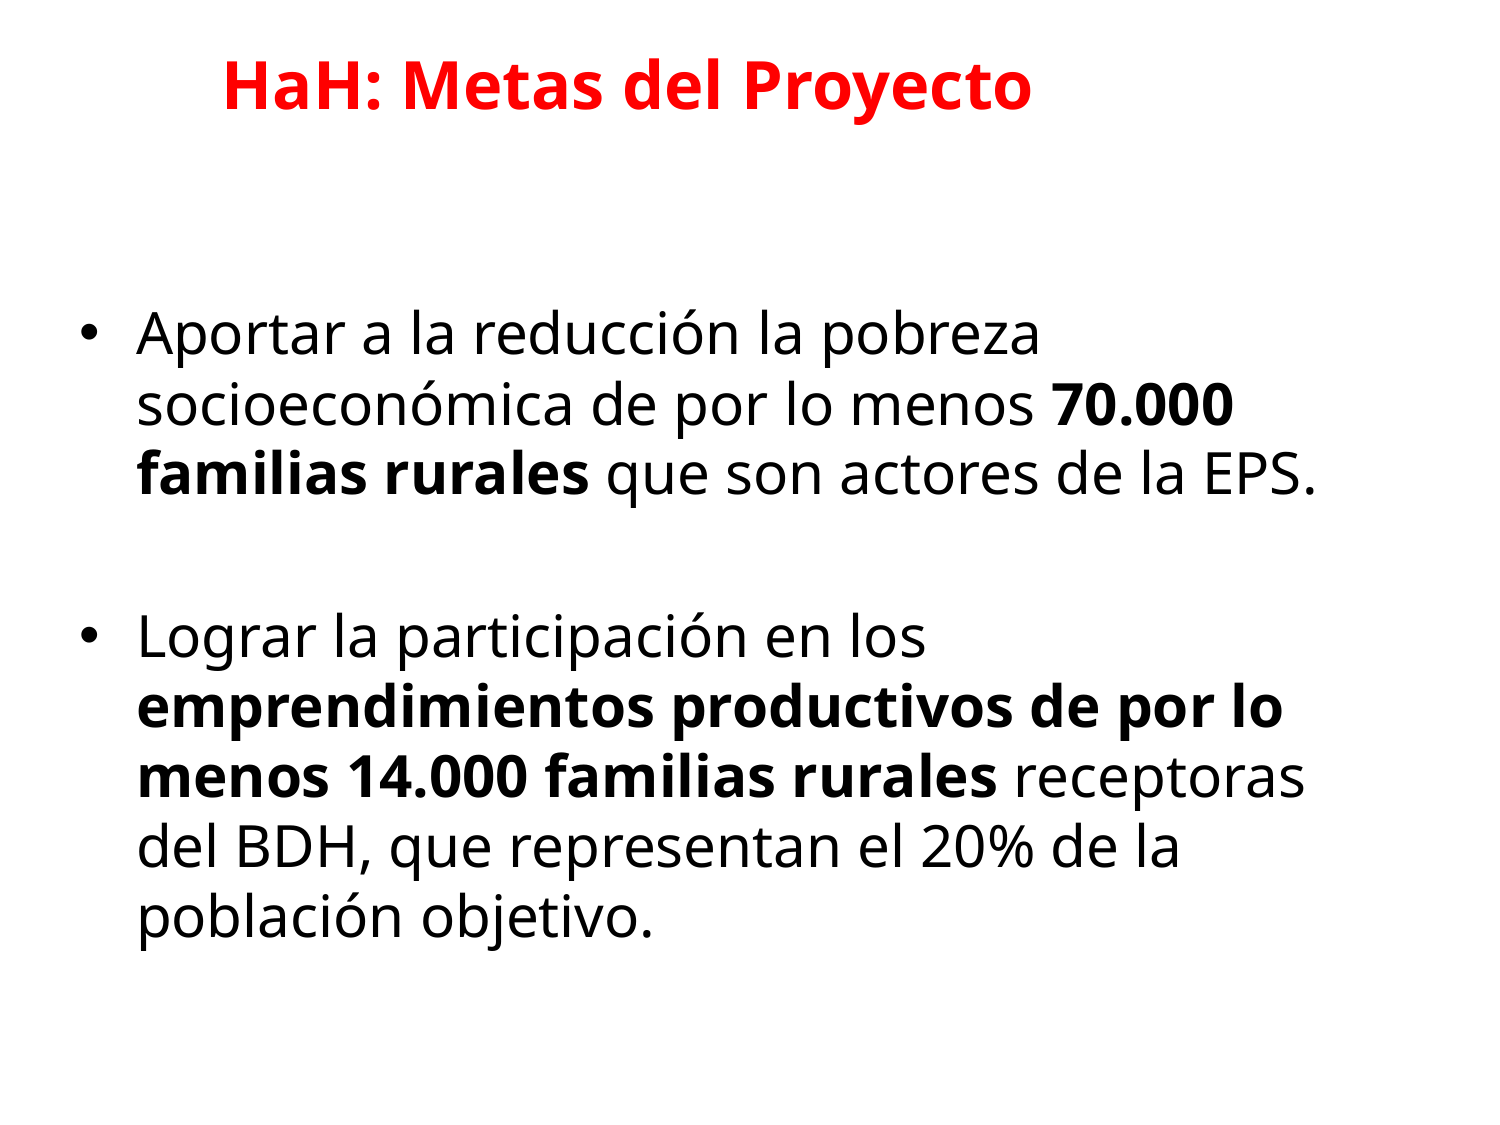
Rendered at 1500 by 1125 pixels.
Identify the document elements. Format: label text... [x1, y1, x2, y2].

text_box HaH: Metas del Proyecto [81, 35, 1176, 131]
list Aportar a la reducción la pobreza socioeconómica de por lo menos 70.000 familias rurales que son actores de la EPS. Lograr la participación en los emprendimientos productivos de por lo menos 14.000 familias rurales receptoras del BDH, que representan el 20% de la población objetivo. [64, 227, 1363, 1002]
